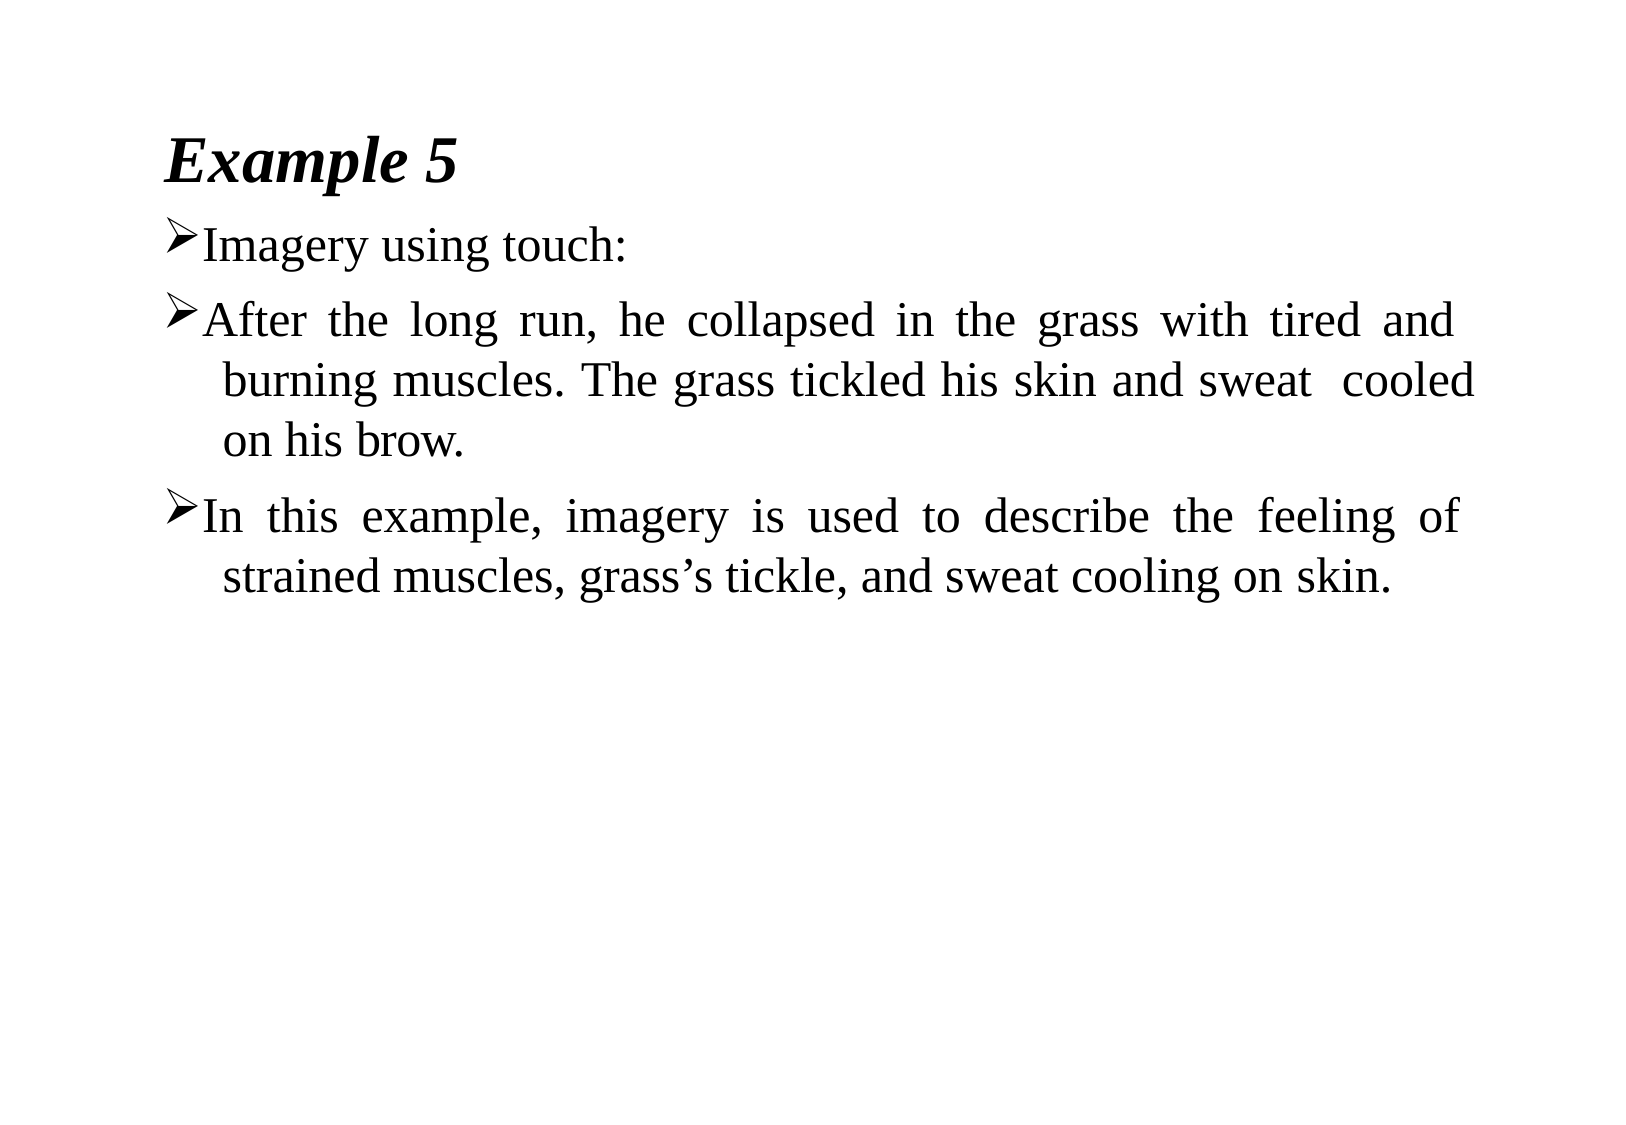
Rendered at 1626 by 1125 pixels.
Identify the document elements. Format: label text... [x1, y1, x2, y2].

text_box Example 5 Imagery using touch: After the long run, he collapsed in the grass with tired and burning muscles. The grass tickled his skin and sweat cooled on his brow. In this example, imagery is used to describe the feeling of strained muscles, grass’s tickle, and sweat cooling on skin. [162, 99, 1476, 603]
